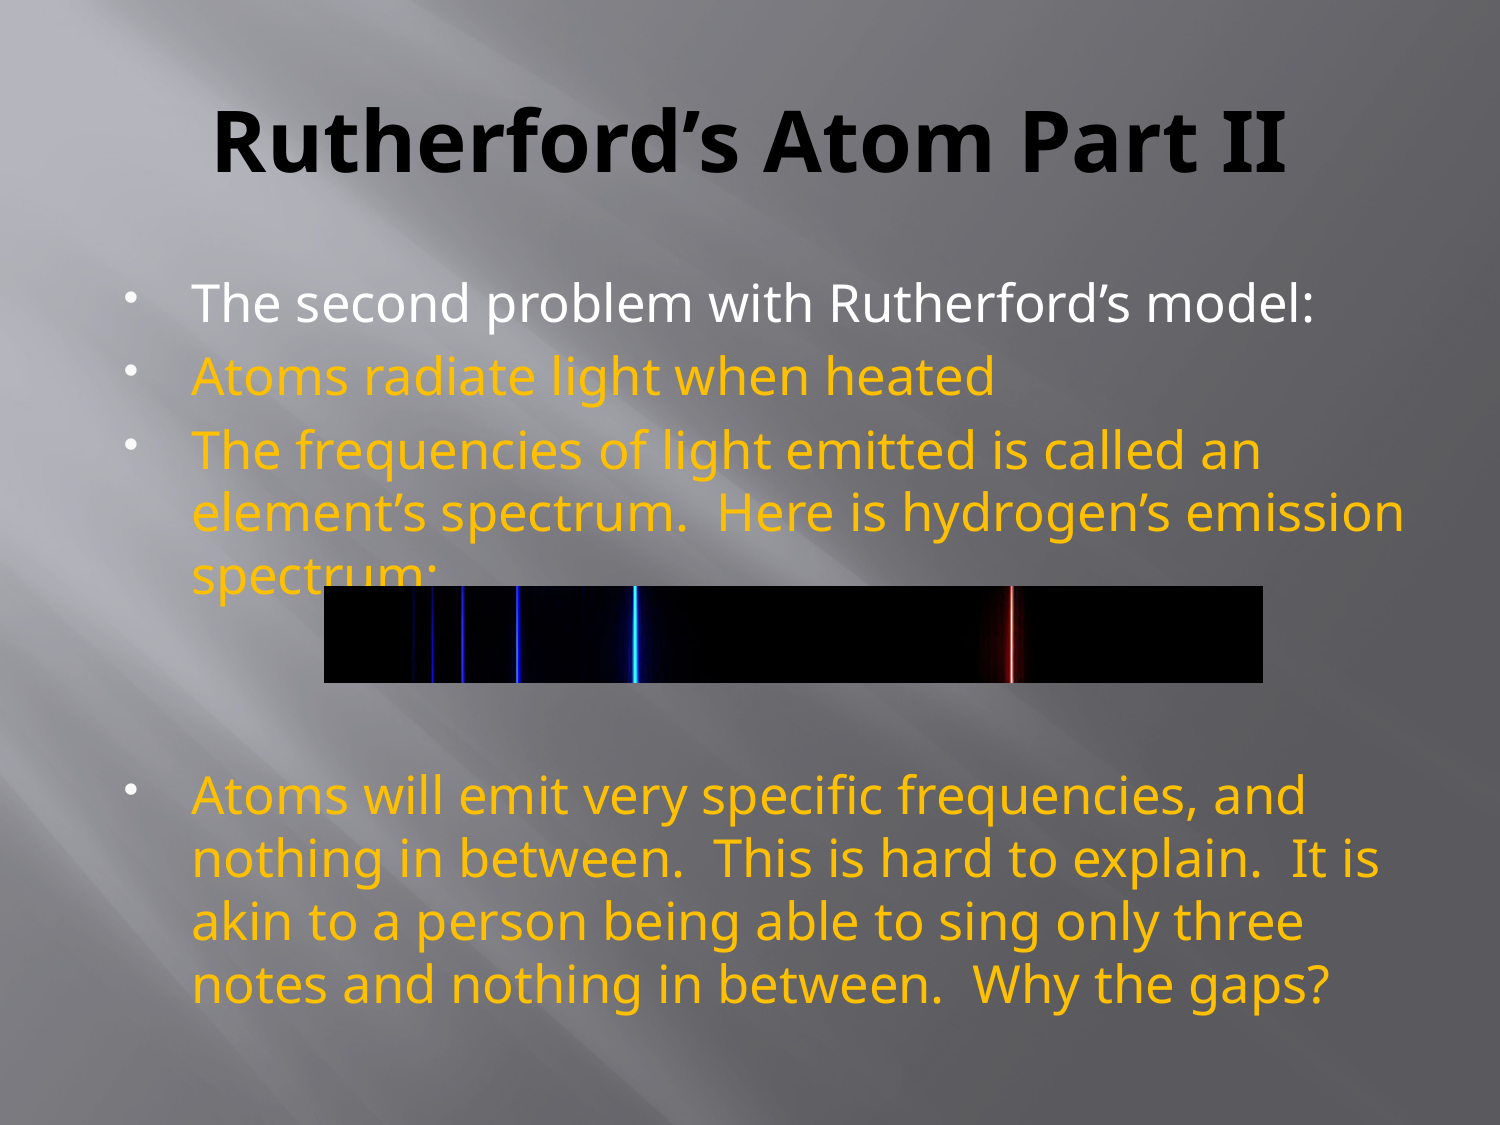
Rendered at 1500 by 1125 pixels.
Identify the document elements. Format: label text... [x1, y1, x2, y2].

list The second problem with Rutherford’s model: Atoms radiate light when heated The frequencies of light emitted is called an element’s spectrum. Here is hydrogen’s emission spectrum: Atoms will emit very specific frequencies, and nothing in between. This is hard to explain. It is akin to a person being able to sing only three notes and nothing in between. Why the gaps? [88, 262, 1426, 1036]
picture [324, 585, 1263, 684]
title Rutherford’s Atom Part II [75, 45, 1425, 233]
